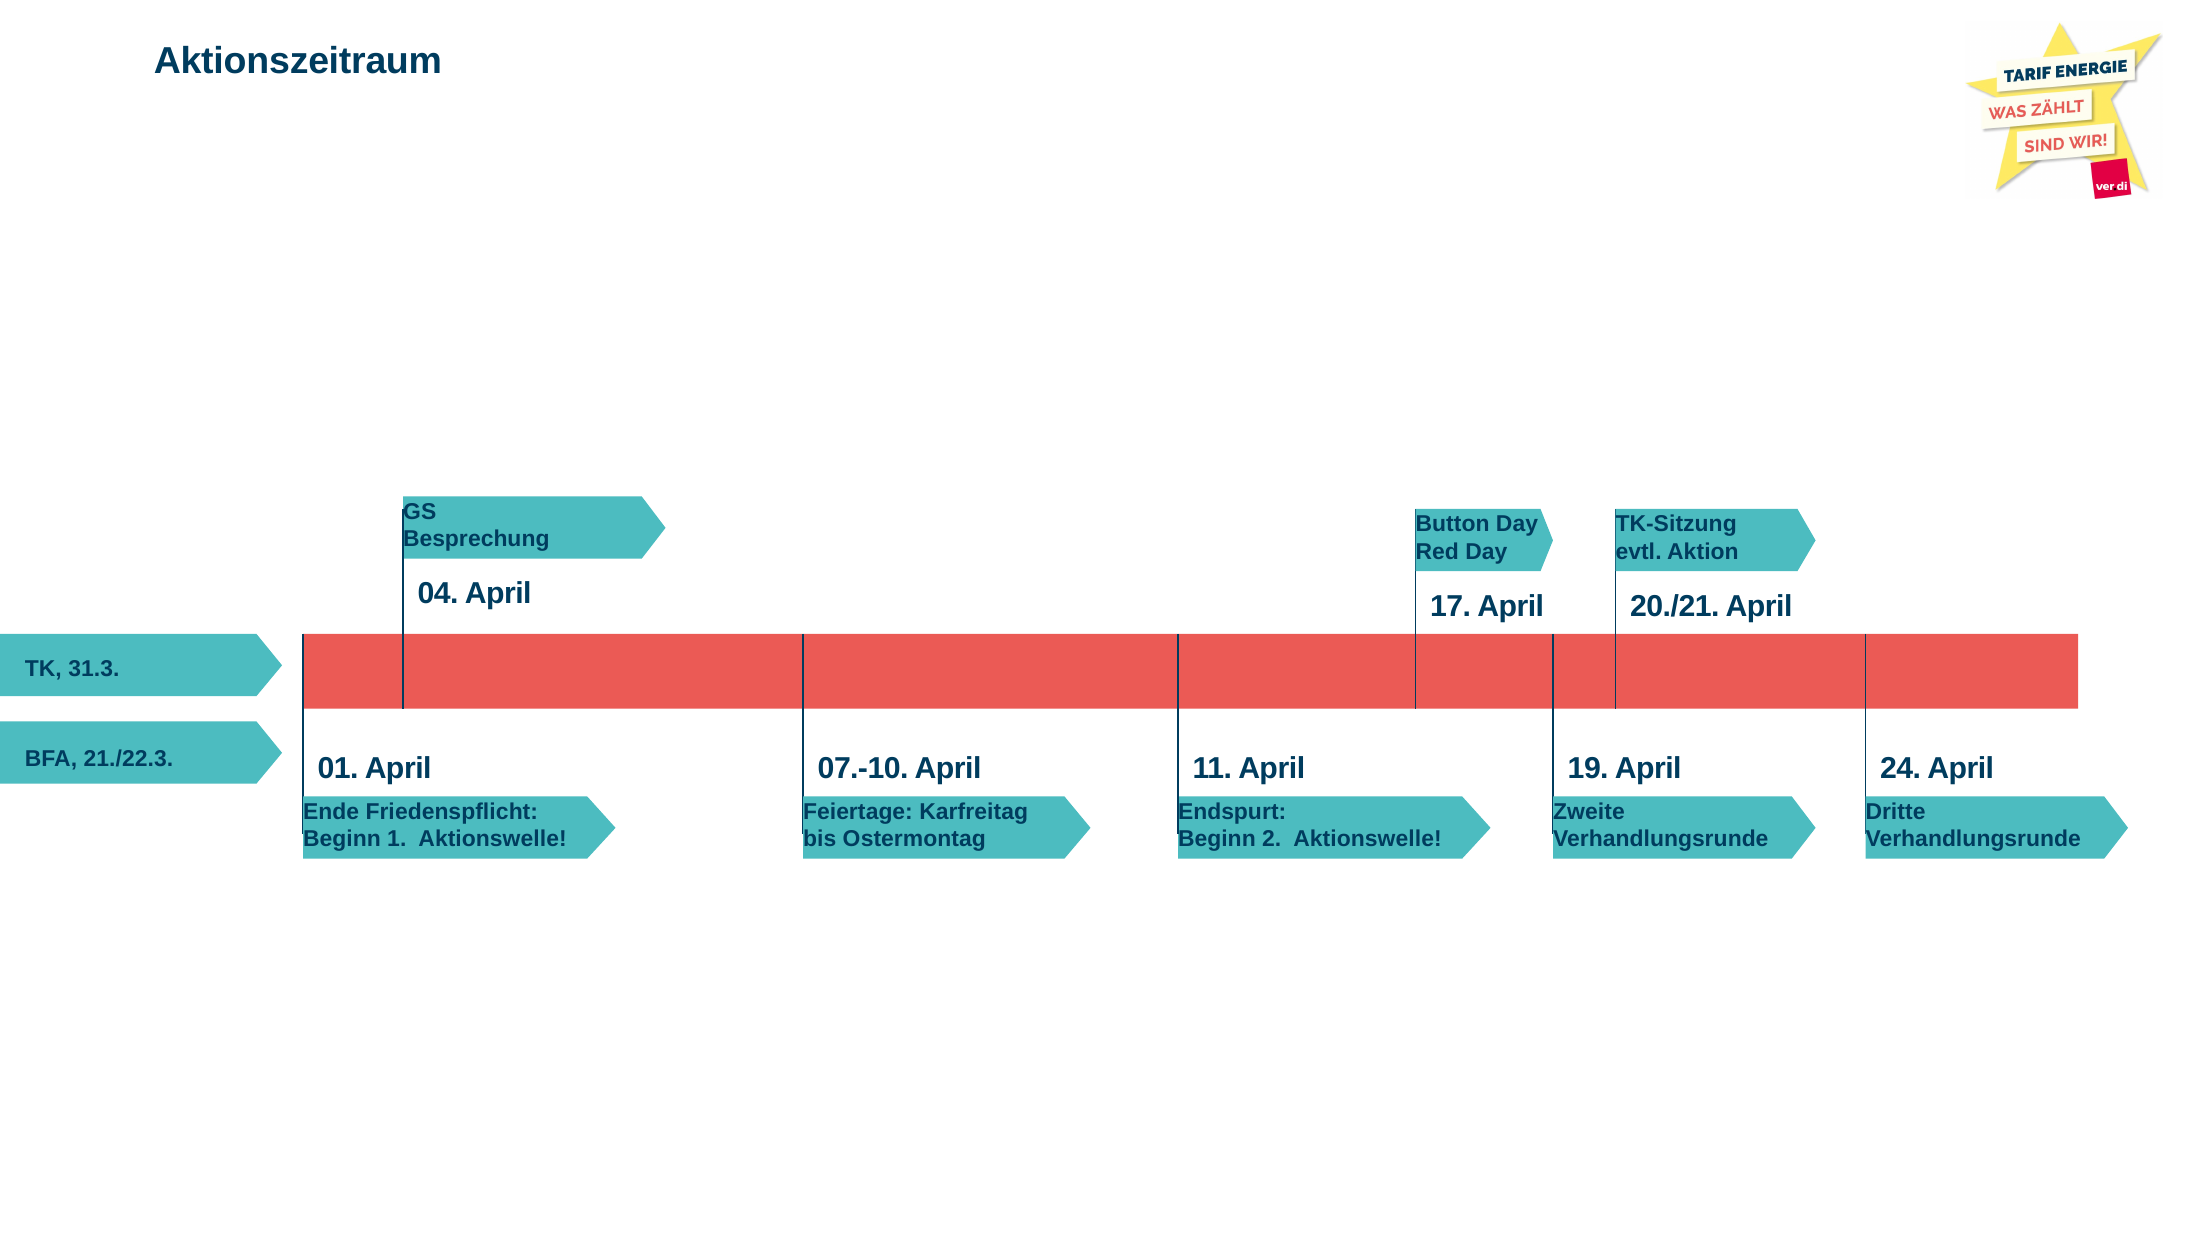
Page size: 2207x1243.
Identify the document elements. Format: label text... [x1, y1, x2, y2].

text_box Zweite Verhandlungsrunde [1553, 796, 1816, 859]
text_box [1866, 633, 2079, 709]
text_box 04. April [415, 571, 566, 610]
text_box 19. April [1565, 746, 1816, 785]
text_box [1179, 633, 1415, 709]
text_box 17. April [1616, 583, 1628, 623]
text_box [1416, 633, 1553, 709]
text_box [304, 633, 403, 709]
text_box [1554, 633, 1615, 709]
text_box 17. April [1428, 583, 1615, 623]
text_box Button Day Red Day [1415, 508, 1553, 572]
text_box TK, 31.3. [10, 646, 249, 681]
text_box Feiertage: Karfreitag bis Ostermontag [803, 796, 1091, 859]
text_box TK-Sitzung evtl. Aktion [1615, 508, 1816, 572]
text_box Aktionszeitraum [151, 33, 565, 81]
text_box Ende Friedenspflicht: Beginn 1. Aktionswelle! [303, 796, 616, 859]
text_box [0, 633, 283, 697]
text_box 01. April [315, 746, 466, 785]
picture [1965, 21, 2163, 199]
text_box GS Besprechung [403, 496, 666, 559]
text_box Dritte Verhandlungsrunde [1865, 796, 2129, 859]
text_box BFA, 21./22.3. [10, 736, 216, 771]
text_box 24. April [1878, 746, 2129, 785]
text_box [0, 721, 283, 784]
text_box 11. April [1190, 746, 1441, 785]
text_box 07.-10. April [815, 746, 1066, 785]
text_box 20./21. April [1628, 583, 1879, 623]
text_box [804, 633, 1178, 709]
text_box [1616, 633, 1865, 709]
text_box [404, 633, 803, 709]
text_box Endspurt: Beginn 2. Aktionswelle! [1178, 796, 1491, 859]
